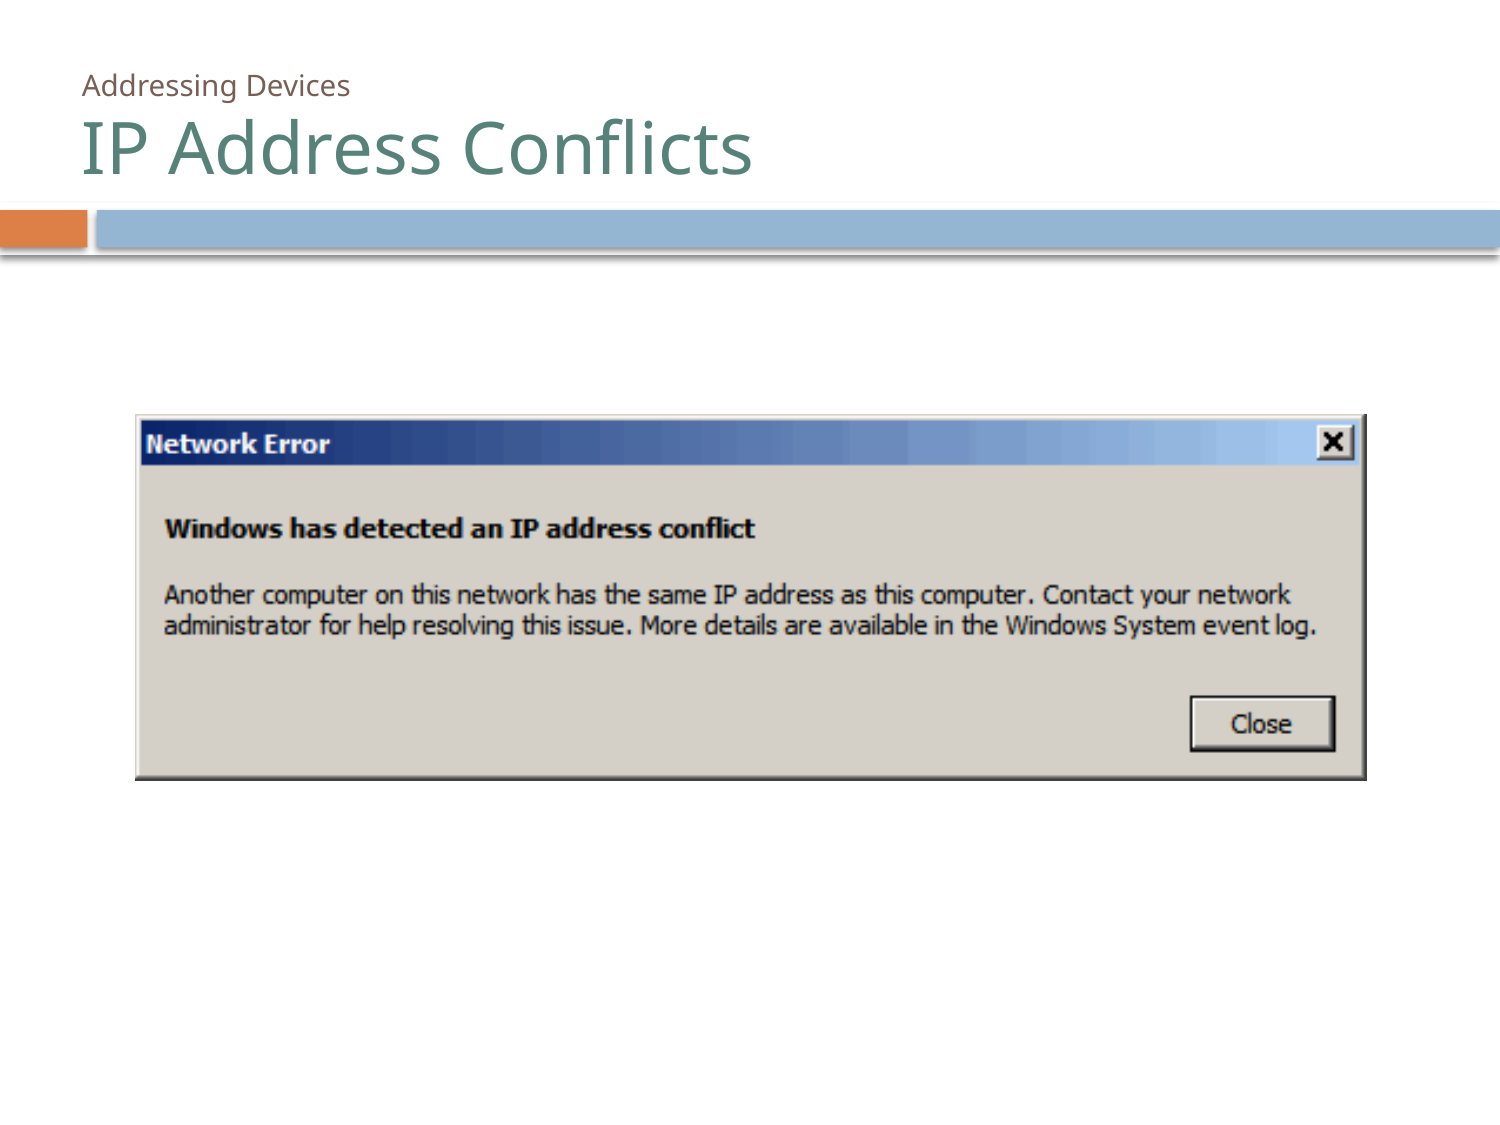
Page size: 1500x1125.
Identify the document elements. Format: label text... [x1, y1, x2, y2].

picture [135, 414, 1368, 782]
title Addressing Devices IP Address Conflicts [67, 59, 1404, 198]
